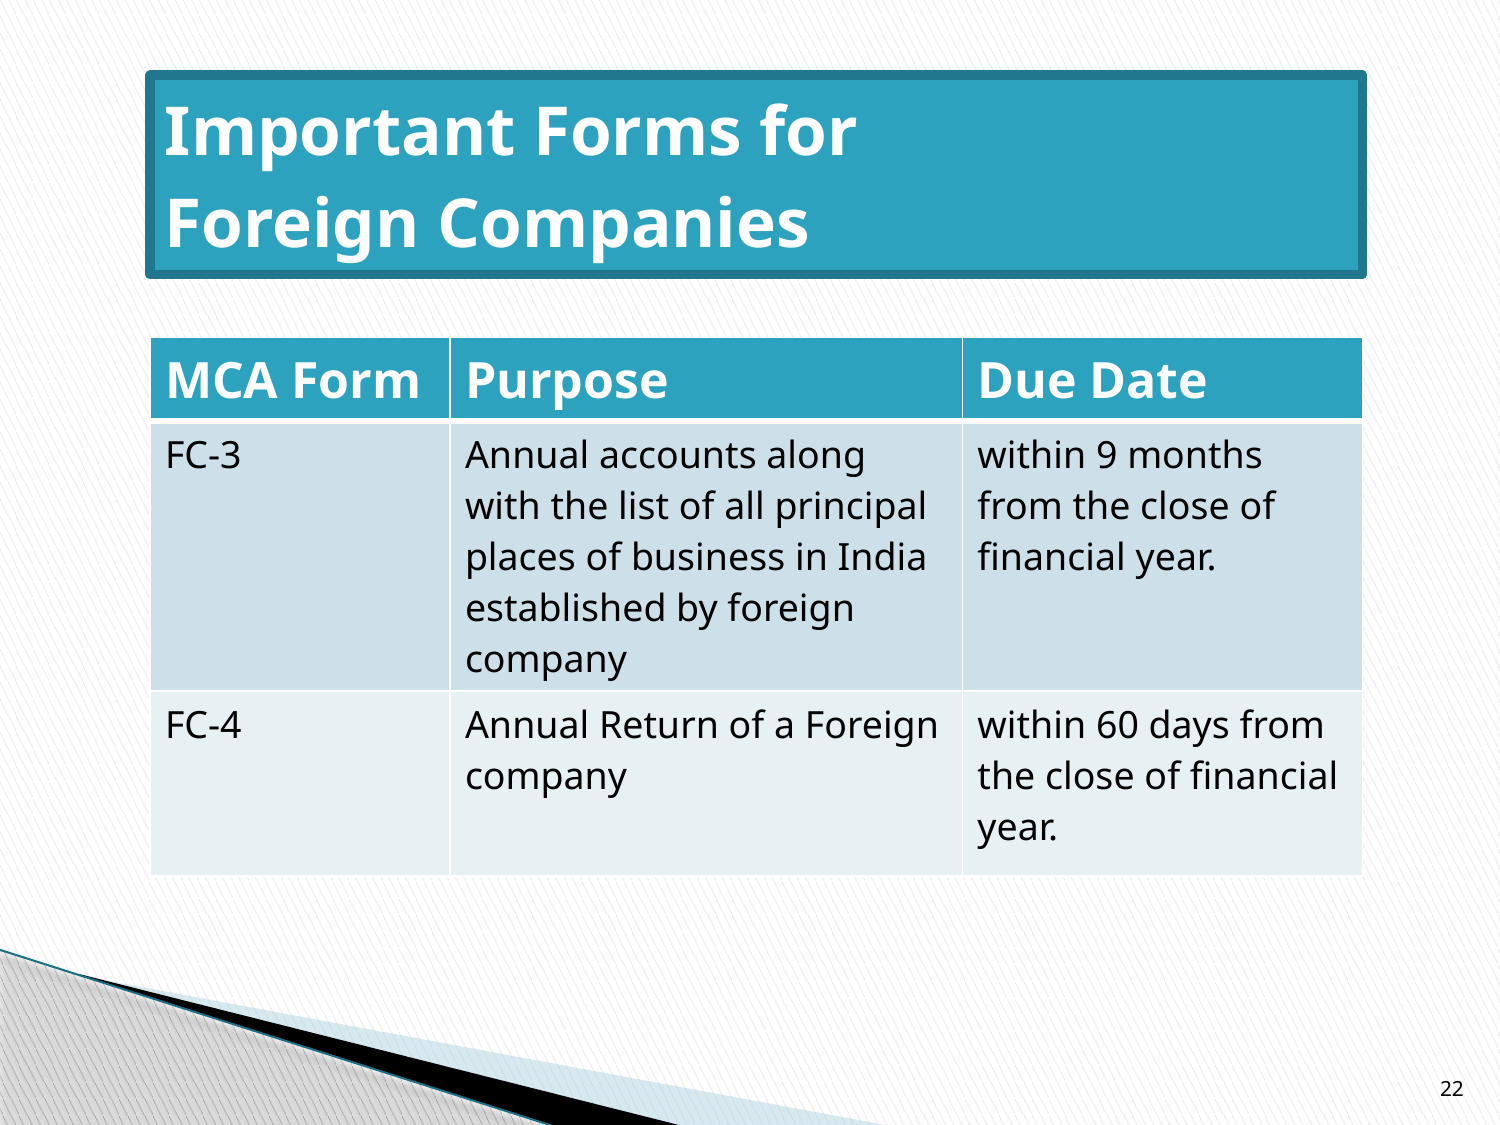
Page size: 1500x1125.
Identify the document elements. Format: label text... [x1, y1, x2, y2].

table_cell Annual accounts along with the list of all principal places of business in India established by foreign company [451, 424, 962, 690]
title Important Forms for Foreign Companies [145, 70, 1367, 279]
slide_number 22 [1418, 1051, 1479, 1112]
table_header MCA Form [151, 338, 449, 418]
table_cell within 9 months from the close of financial year. [963, 424, 1362, 690]
table_cell FC-3 [151, 424, 449, 690]
table_cell within 60 days from the close of financial year. [963, 692, 1362, 875]
table_header Due Date [963, 338, 1362, 418]
table_cell Annual Return of a Foreign company [451, 692, 962, 875]
table_header Purpose [451, 338, 962, 418]
table_cell FC-4 [151, 692, 449, 875]
